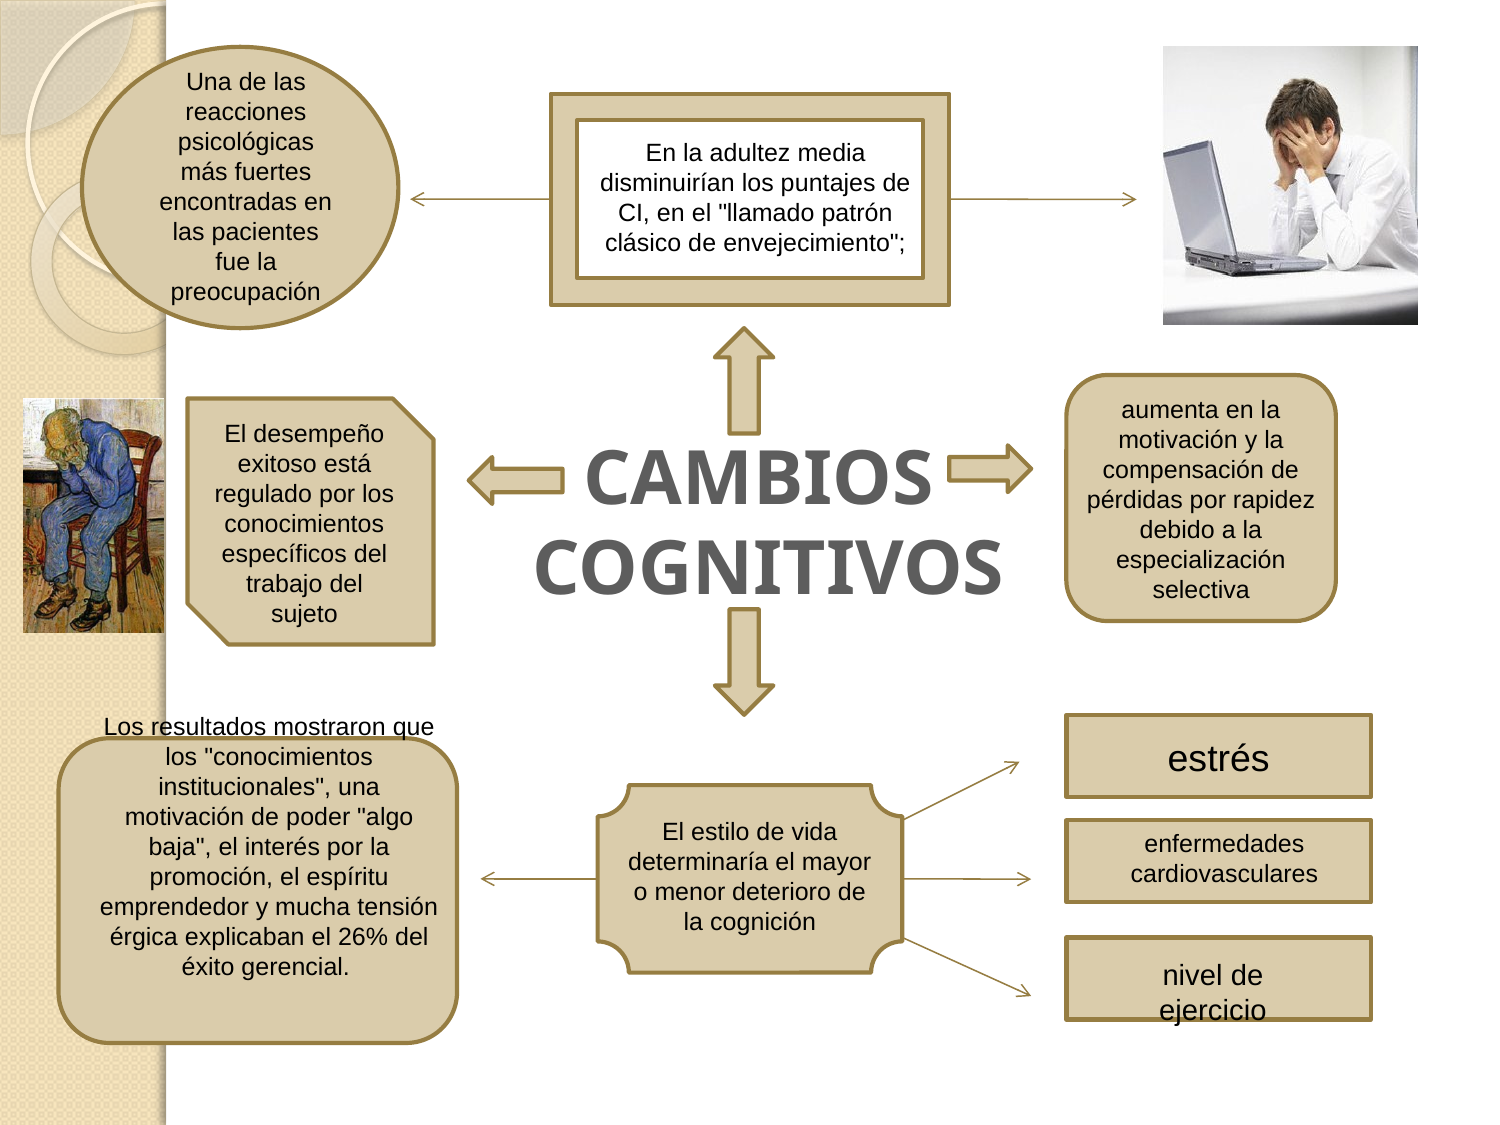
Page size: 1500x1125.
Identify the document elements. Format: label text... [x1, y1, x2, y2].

text_box Los resultados mostraron que los "conocimientos institucionales", una motivación de poder "algo baja", el interés por la promoción, el espíritu emprendedor y mucha tensión érgica explicaban el 26% del éxito gerencial. [81, 703, 457, 988]
text_box [163, 313, 317, 331]
text_box En la adultez media disminuirían los puntajes de CI, en el "llamado patrón clásico de envejecimiento"; [574, 128, 938, 264]
text_box nivel de ejercicio [1089, 949, 1336, 1034]
text_box [1064, 935, 1373, 1022]
text_box [1064, 713, 1373, 799]
text_box [1076, 372, 1326, 386]
text_box [185, 396, 408, 618]
picture [23, 398, 165, 634]
text_box [615, 783, 885, 808]
text_box [595, 811, 905, 975]
text_box El estilo de vida determinaría el mayor o menor deterioro de la cognición [609, 808, 891, 943]
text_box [902, 937, 1032, 997]
text_box [549, 92, 951, 307]
text_box [56, 744, 460, 1046]
text_box [1064, 818, 1373, 904]
text_box [712, 607, 776, 717]
text_box Una de las reacciones psicológicas más fuertes encontradas en las pacientes fue la preocupación [140, 58, 352, 313]
text_box [216, 413, 436, 647]
text_box estrés [1101, 726, 1336, 787]
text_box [902, 761, 1020, 821]
text_box [947, 443, 1034, 495]
text_box [79, 76, 140, 299]
text_box CAMBIOS COGNITIVOS [517, 421, 1020, 617]
text_box [1077, 611, 1325, 624]
text_box [352, 85, 401, 290]
text_box [712, 326, 776, 436]
picture [1159, 46, 1419, 326]
text_box [466, 455, 565, 506]
text_box enfermedades cardiovasculares [1078, 820, 1372, 895]
text_box [172, 44, 308, 58]
text_box aumenta en la motivación y la compensación de pérdidas por rapidez debido a la especialización selectiva [1054, 386, 1348, 611]
text_box El desempeño exitoso está regulado por los conocimientos específicos del trabajo del sujeto [199, 410, 411, 635]
